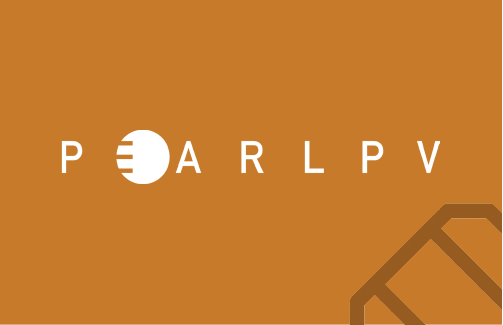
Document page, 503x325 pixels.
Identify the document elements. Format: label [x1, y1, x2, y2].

text_box [0, 0, 502, 325]
text_box [61, 130, 440, 184]
text_box [341, 47, 502, 325]
